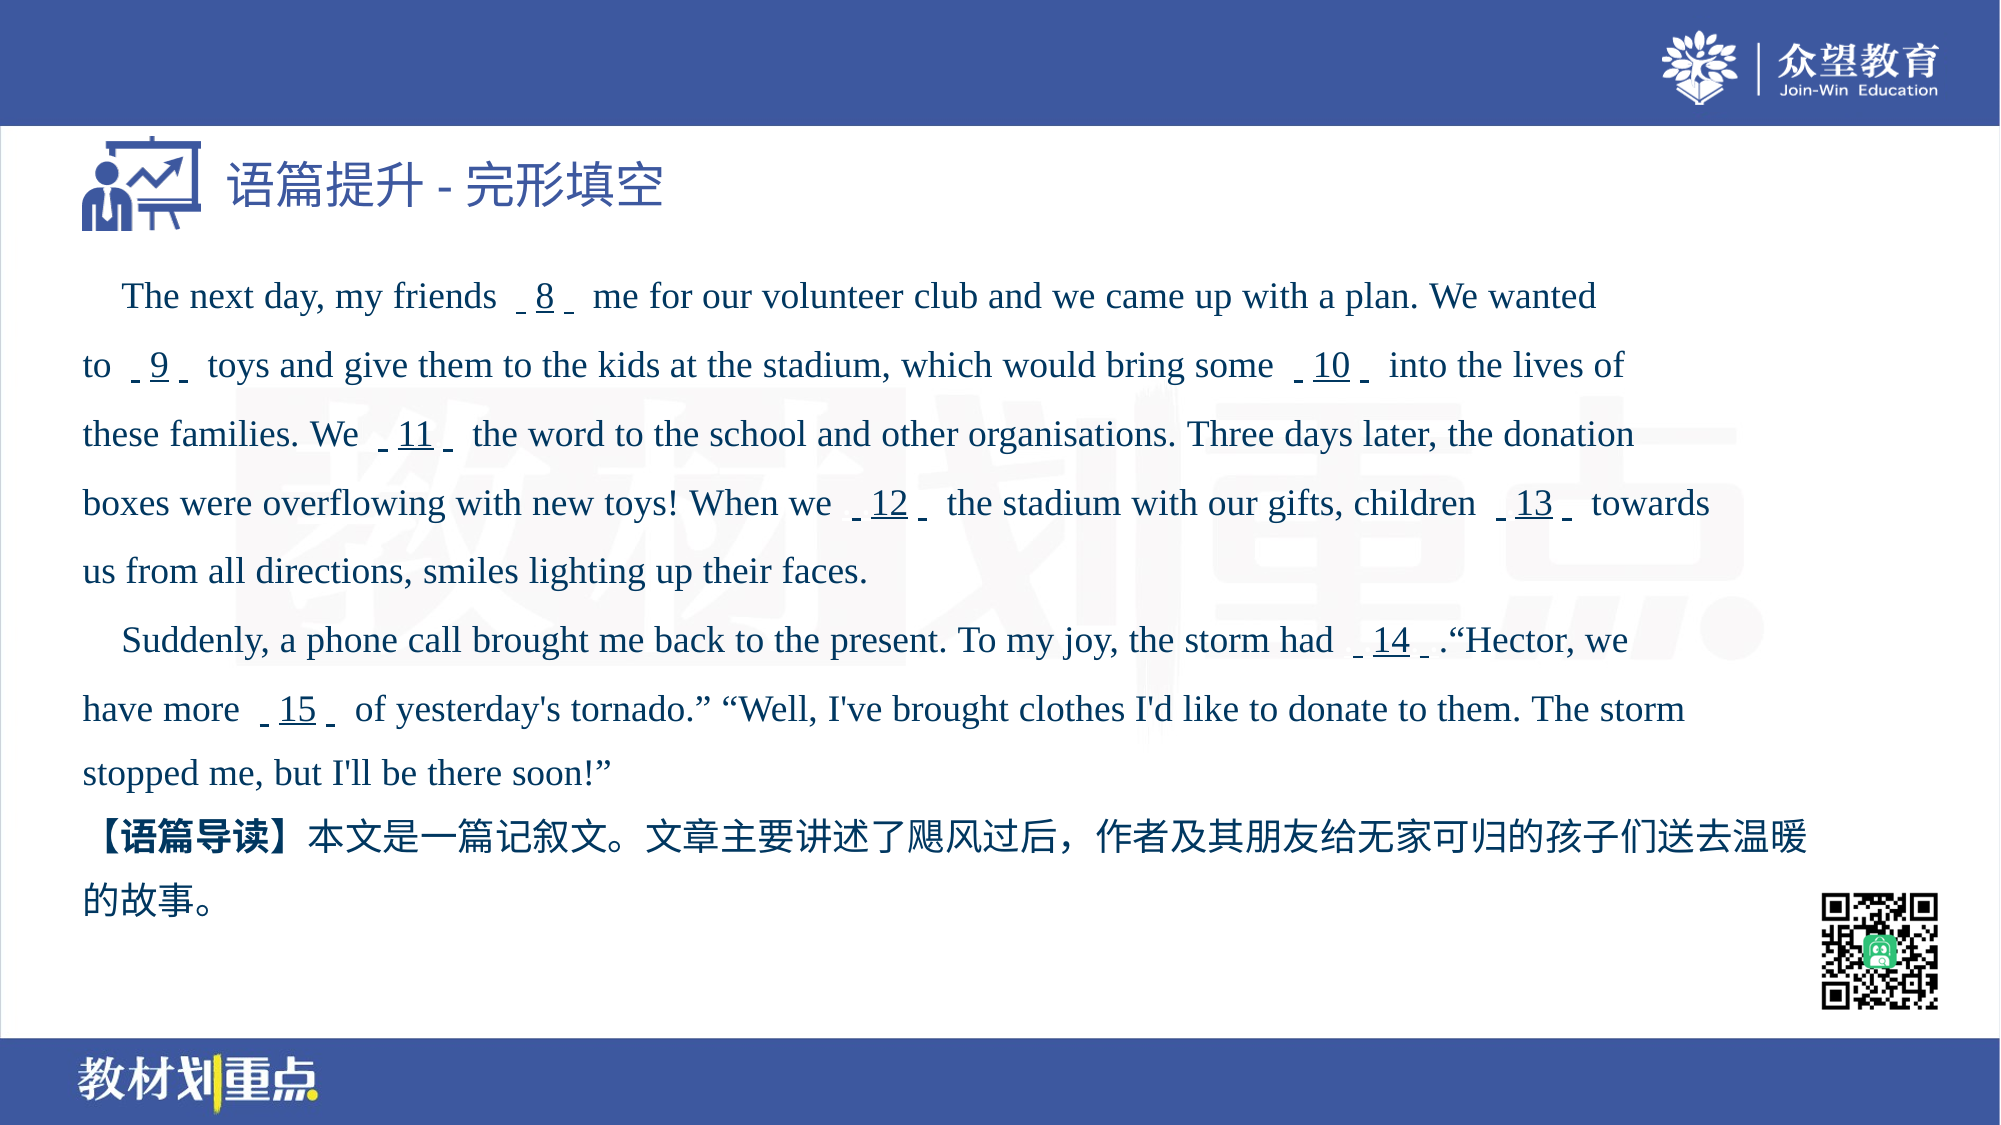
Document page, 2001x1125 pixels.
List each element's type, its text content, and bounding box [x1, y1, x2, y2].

text_box The next day, my friends . .8. . me for our volunteer club and we came up with a plan. We wanted to . .9. . toys and give them to the kids at the stadium, which would bring some . .10. . into the lives of these families. We . .11. . the word to the school and other organisations. Three days later, the donation boxes were overflowing with new toys! When we . .12. . the stadium with our gifts, children . .13. . towards us from all directions, smiles lighting up their faces. Suddenly, a phone call brought me back to the present. To my joy, the storm had . .14. ..“Hector, we have more . .15. . of yesterday's tornado.” “Well, I've brought clothes I'd like to donate to them. The storm stopped me, but I'll be there soon!” [82, 247, 1817, 787]
picture [0, 0, 2000, 1125]
text_box 【语篇导读】本文是一篇记叙文。文章主要讲述了飓风过后，作者及其朋友给无家可归的孩子们送去温暖 的故事。 [82, 788, 1817, 916]
